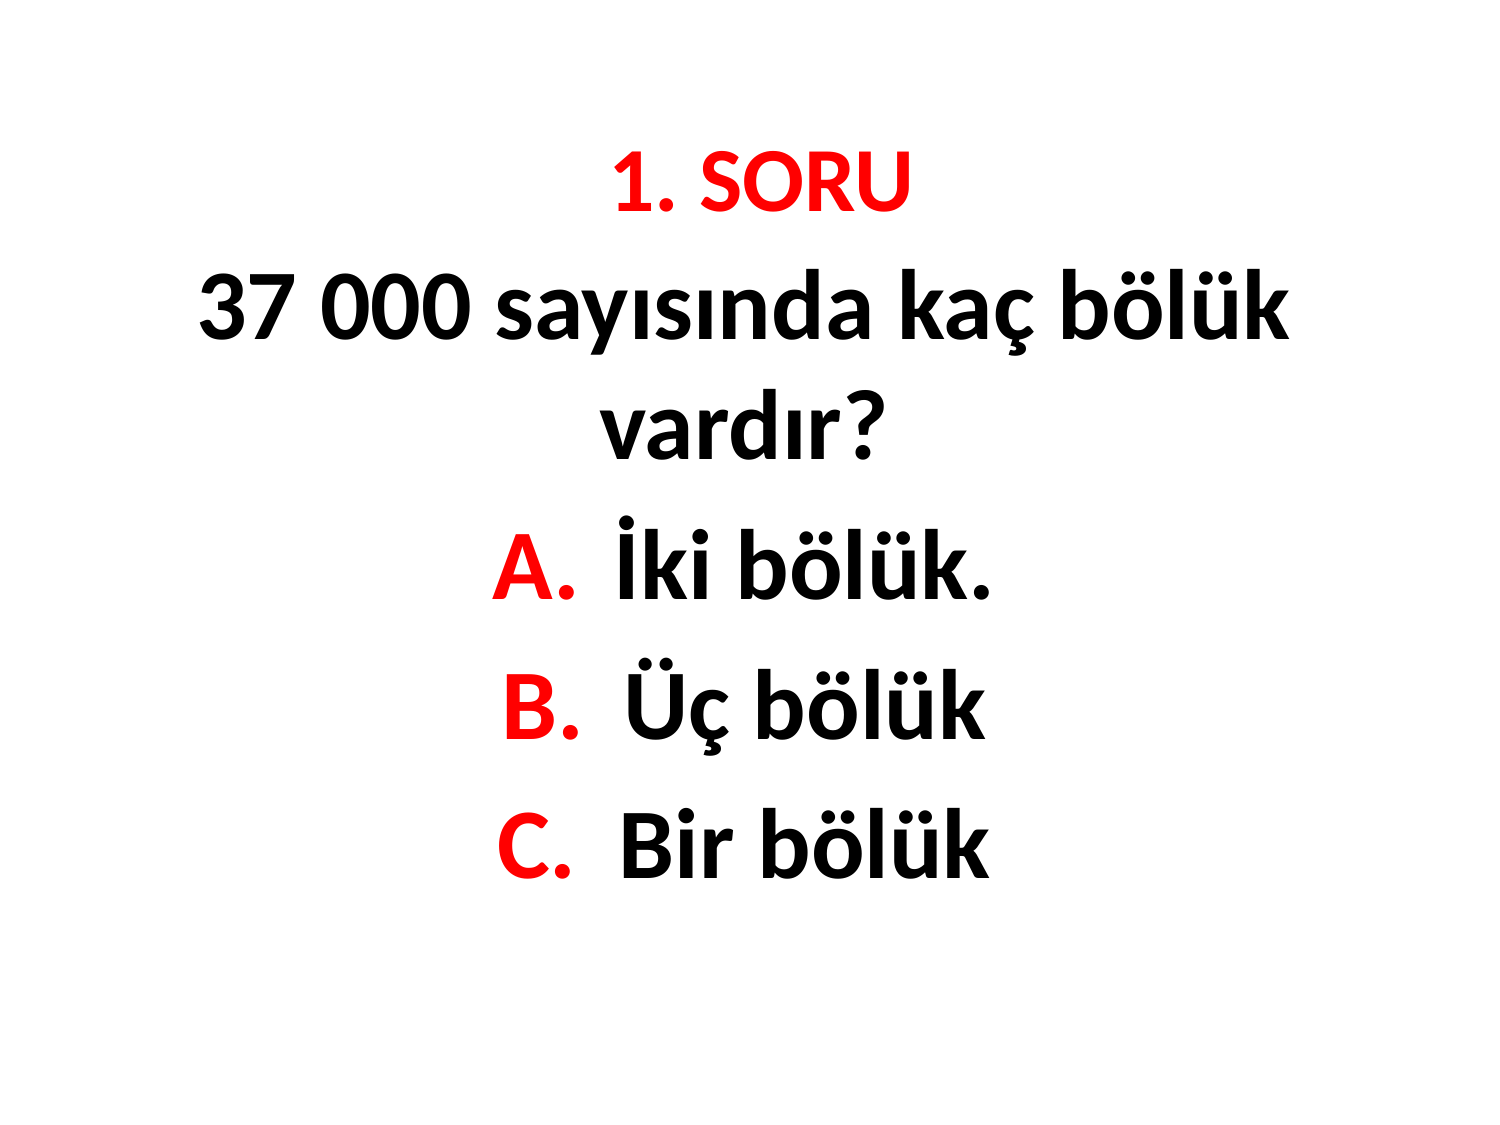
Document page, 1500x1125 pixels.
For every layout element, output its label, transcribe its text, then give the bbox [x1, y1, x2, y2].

subtitle 37 000 sayısında kaç bölük vardır? İki bölük. Üç bölük Bir bölük [100, 231, 1388, 870]
title 1. SORU [123, 54, 1399, 296]
